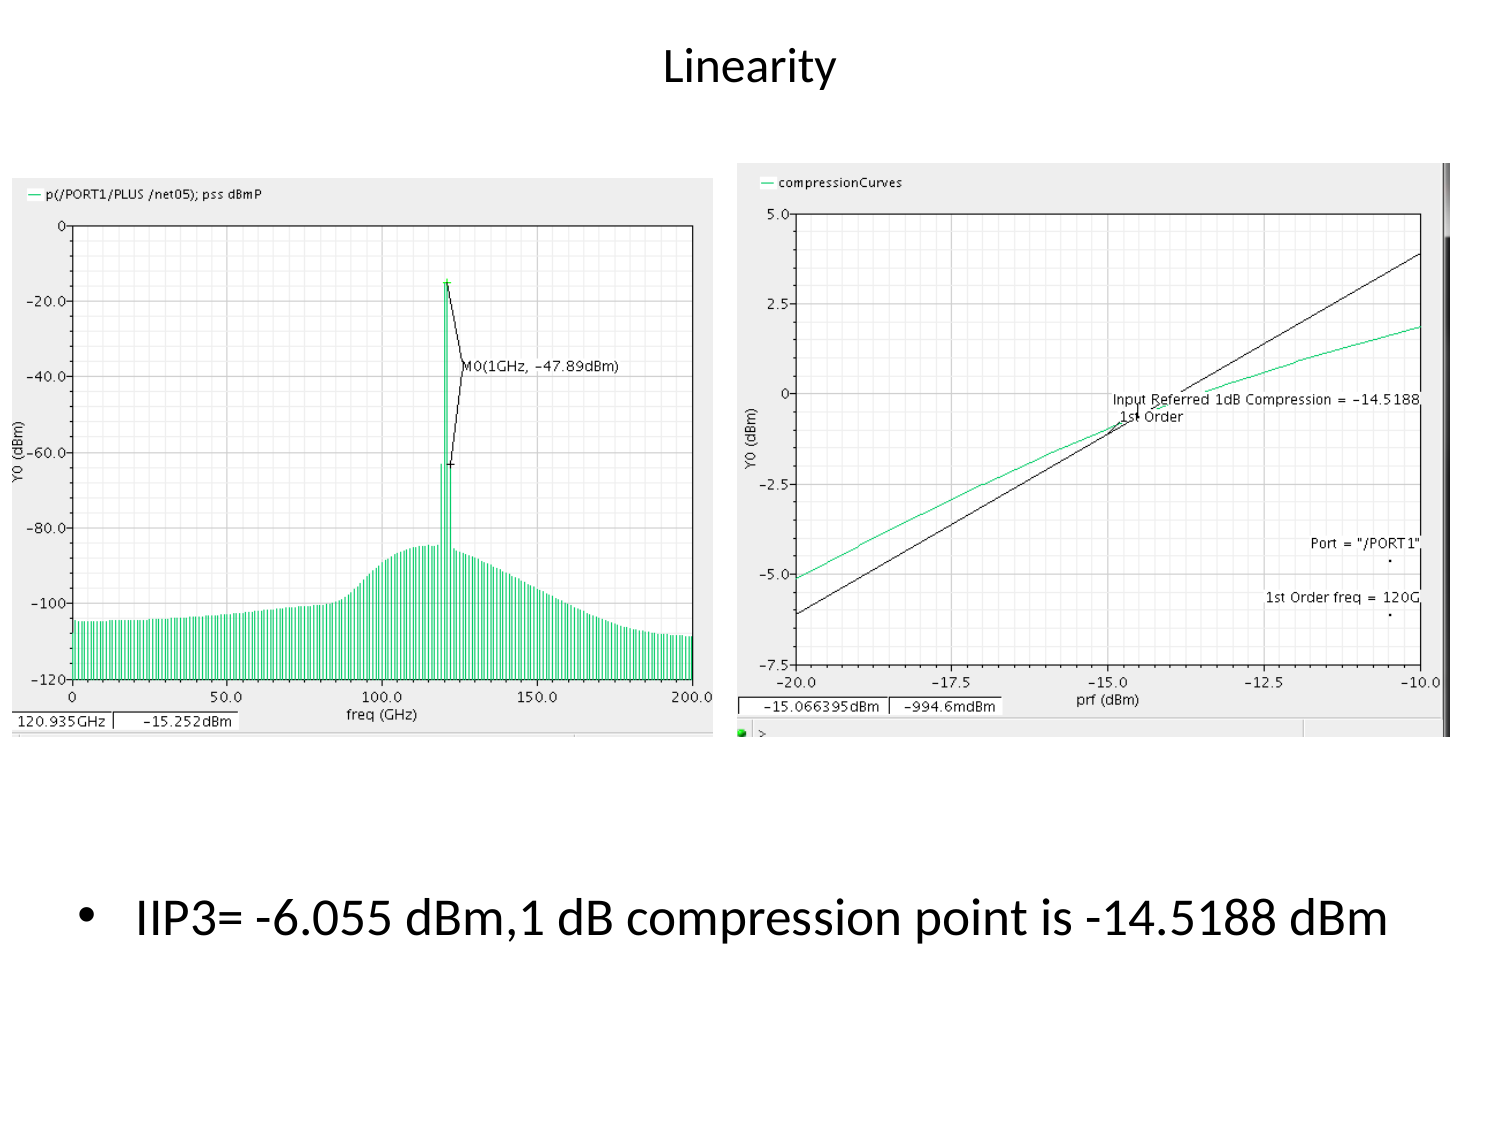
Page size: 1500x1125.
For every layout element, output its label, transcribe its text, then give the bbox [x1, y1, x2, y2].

list IIP3= -6.055 dBm,1 dB compression point is -14.5188 dBm [62, 875, 1413, 955]
picture [737, 163, 1451, 738]
picture [12, 178, 713, 738]
title Linearity [75, 24, 1425, 100]
